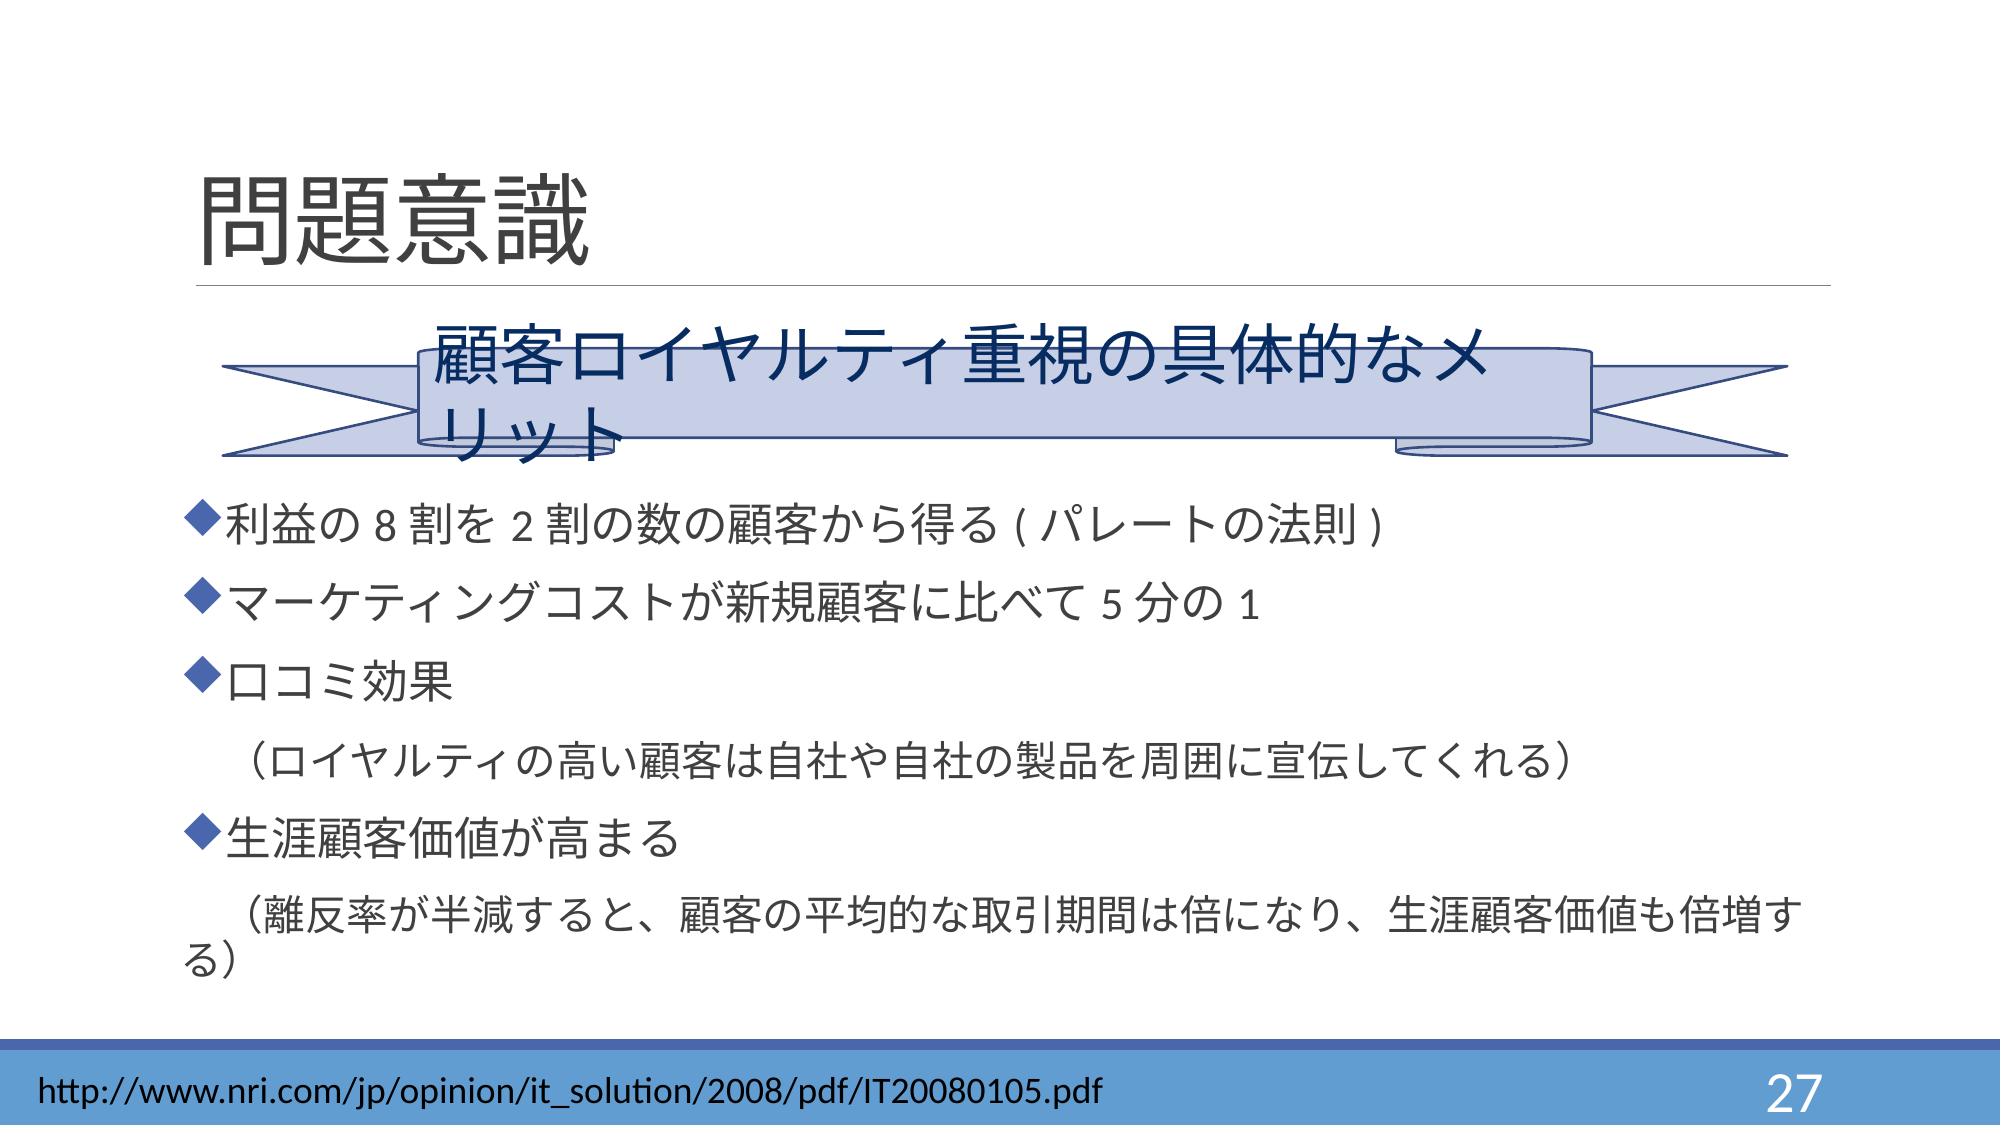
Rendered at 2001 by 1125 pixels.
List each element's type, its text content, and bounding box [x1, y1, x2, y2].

text_box 顧客ロイヤルティ重視の具体的なメリット [221, 346, 1789, 457]
list 利益の8割を2割の数の顧客から得る(パレートの法則) マーケティングコストが新規顧客に比べて5分の1 口コミ効果 （ロイヤルティの高い顧客は自社や自社の製品を周囲に宣伝してくれる） 生涯顧客価値が高まる （離反率が半減すると、顧客の平均的な取引期間は倍になり、生涯顧客価値も倍増する） [180, 302, 1830, 963]
slide_number 27 [1624, 1059, 1840, 1120]
title 問題意識 [180, 47, 1830, 285]
text_box http://www.nri.com/jp/opinion/it_solution/2008/pdf/IT20080105.pdf [22, 1058, 1137, 1119]
